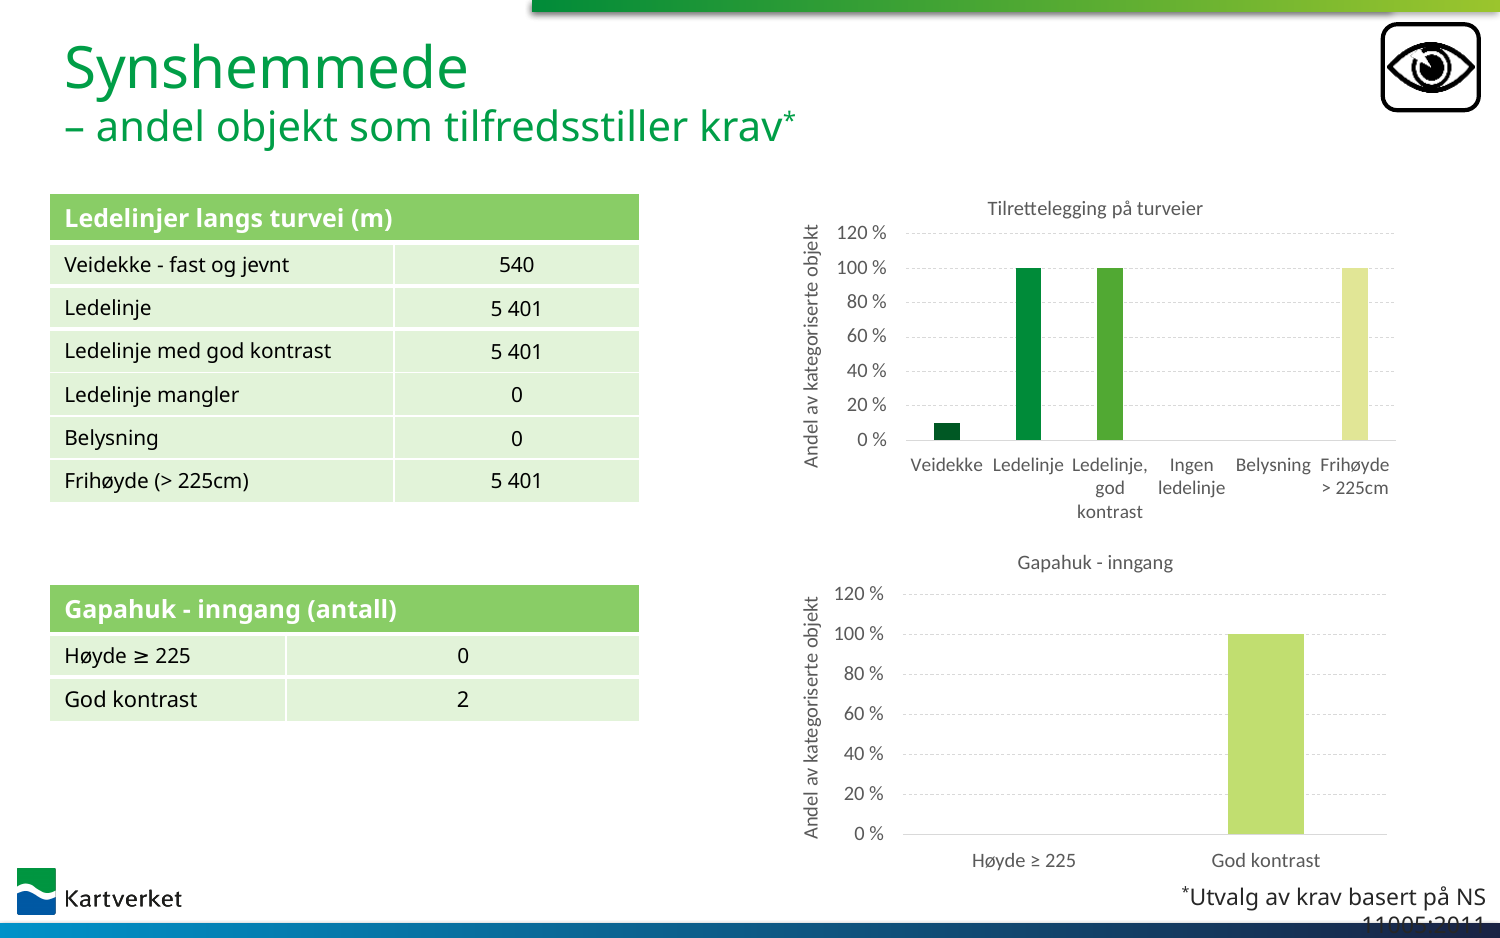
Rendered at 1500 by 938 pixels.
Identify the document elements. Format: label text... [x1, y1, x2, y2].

table_cell 5 401 [395, 460, 639, 502]
table_header Gapahuk - inngang (antall) [50, 585, 639, 632]
table_cell 0 [395, 417, 639, 458]
table_cell God kontrast [50, 679, 285, 721]
table_cell Belysning [50, 417, 393, 458]
table_cell Frihøyde (> 225cm) [50, 460, 393, 502]
table_header Ledelinjer langs turvei (m) [50, 194, 639, 240]
picture [791, 541, 1400, 880]
table_cell 5 401 [395, 331, 639, 372]
text_box Synshemmede – andel objekt som tilfredsstiller krav* [49, 24, 1431, 158]
picture [791, 187, 1400, 526]
table_cell 0 [395, 373, 639, 415]
table_cell 0 [287, 636, 639, 675]
table_cell 540 [395, 245, 639, 284]
table_cell 5 401 [395, 288, 639, 327]
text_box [1382, 24, 1480, 111]
table_cell Veidekke - fast og jevnt [50, 245, 393, 284]
table_cell Ledelinje mangler [50, 373, 393, 415]
table_cell Ledelinje [50, 288, 393, 327]
table_cell Høyde ≥ 225 [50, 636, 285, 675]
text_box *Utvalg av krav basert på NS 11005:2011 [1068, 873, 1500, 938]
table_cell Ledelinje med god kontrast [50, 331, 393, 372]
table_cell 2 [287, 679, 639, 721]
